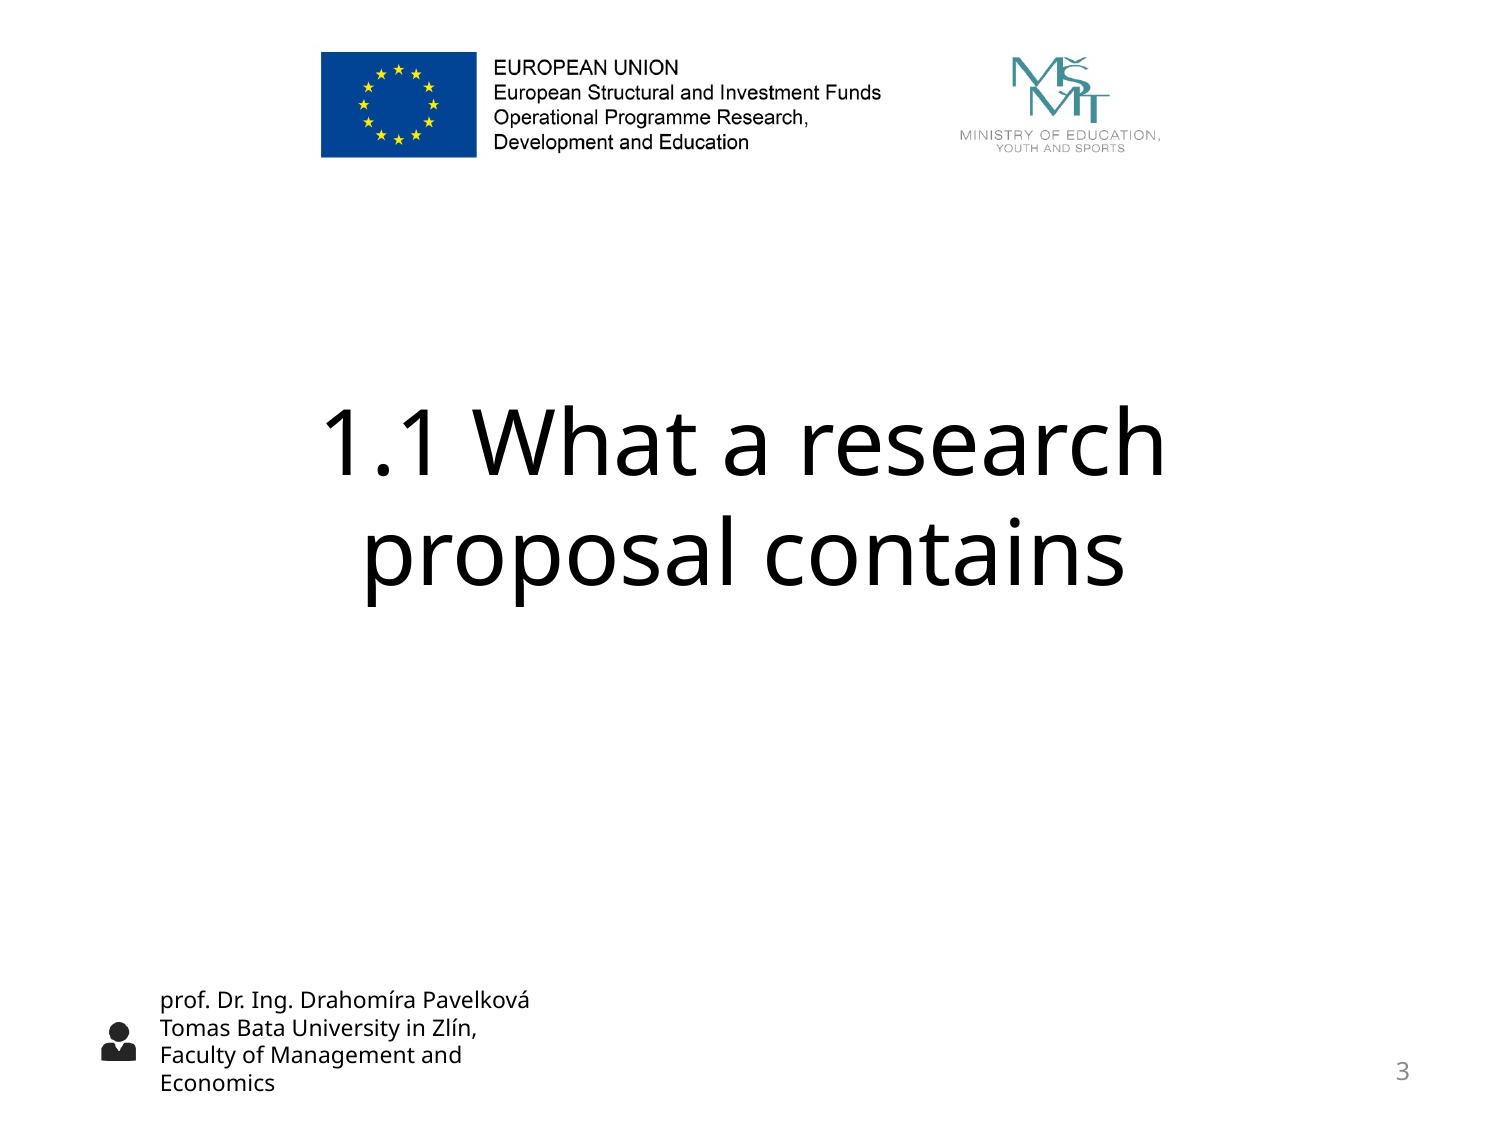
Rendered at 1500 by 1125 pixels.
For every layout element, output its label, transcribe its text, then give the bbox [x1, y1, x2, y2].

footer prof. Dr. Ing. Drahomíra Pavelková Tomas Bata University in Zlín, Faculty of Management and Economics [145, 999, 550, 1083]
slide_number 3 [1074, 1042, 1425, 1103]
picture [101, 1021, 136, 1062]
picture [268, 0, 1212, 210]
title 1.1 What a research proposal contains [112, 373, 1376, 615]
